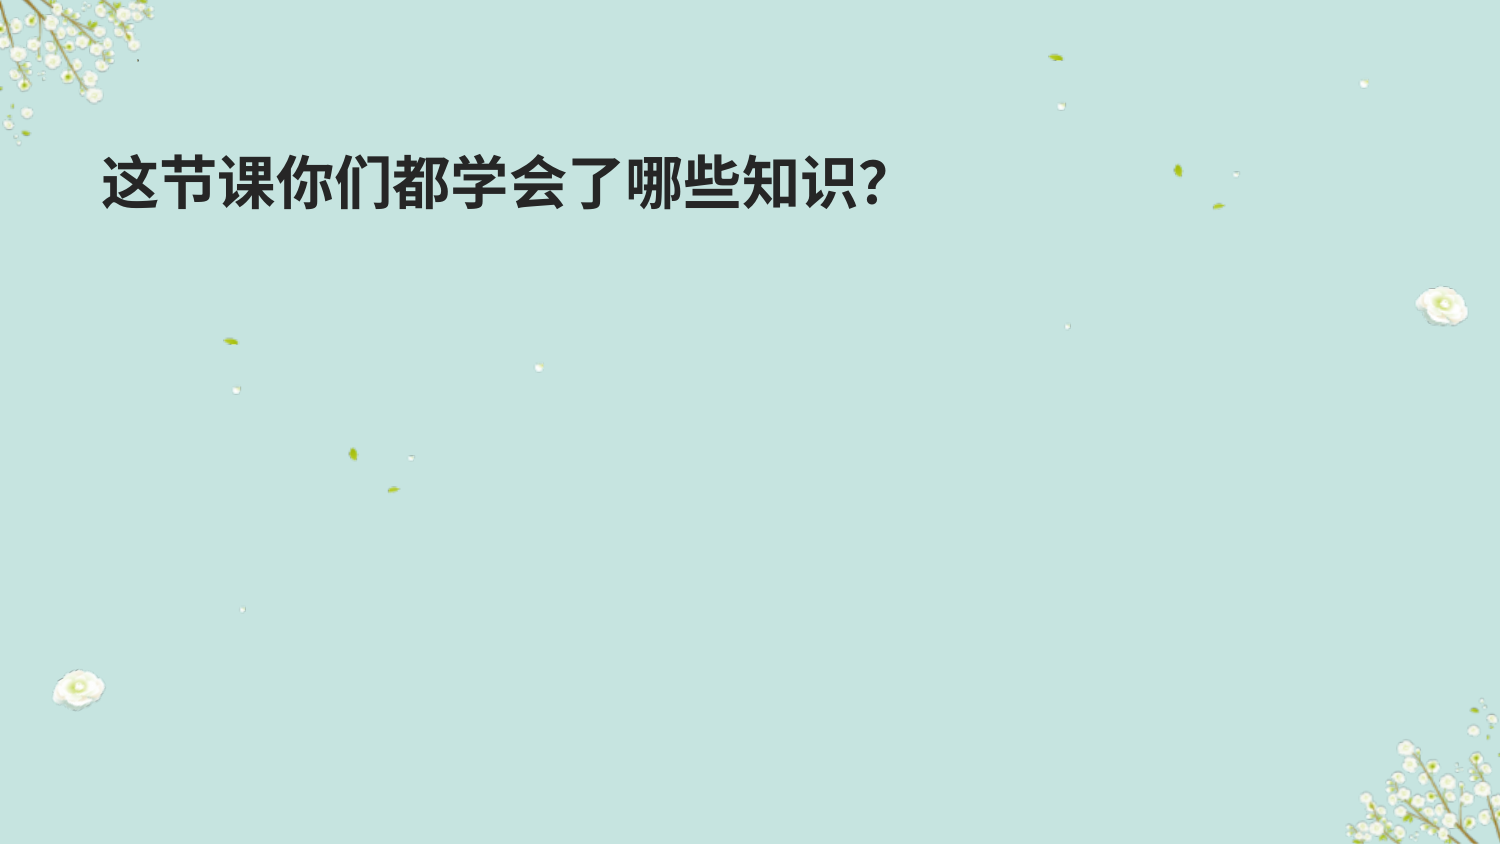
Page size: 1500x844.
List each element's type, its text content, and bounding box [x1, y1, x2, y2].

picture [38, 651, 121, 729]
picture [914, 23, 1477, 365]
text_box 这节课你们都学会了哪些知识？ [90, 140, 914, 223]
picture [89, 307, 586, 648]
picture [1322, 672, 1500, 844]
picture [0, 0, 178, 172]
